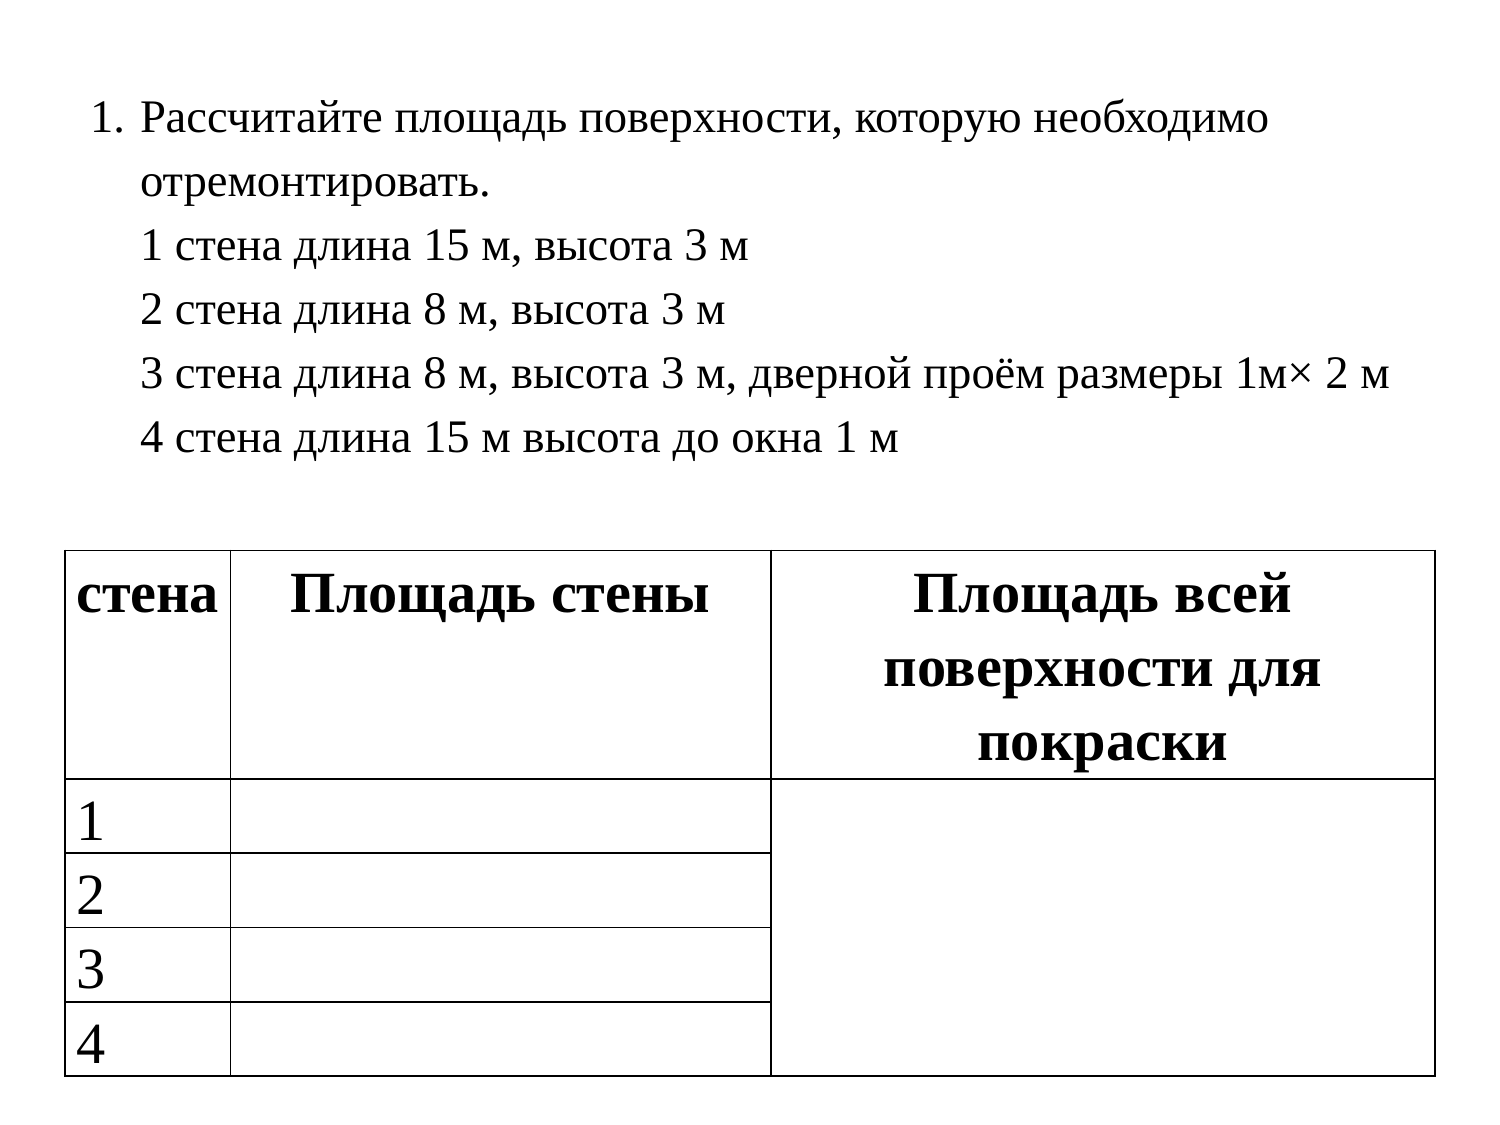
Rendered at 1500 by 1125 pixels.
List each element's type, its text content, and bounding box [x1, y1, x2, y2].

table_header Площадь всей поверхности для покраски [772, 588, 1434, 778]
text_box [263, 512, 1500, 588]
table_cell 2 [66, 854, 230, 927]
table_header стена [66, 551, 230, 778]
table_cell [231, 928, 770, 1001]
table_cell [772, 780, 1434, 1075]
table_cell [231, 1003, 770, 1075]
table_cell [231, 780, 770, 852]
table_cell [231, 854, 770, 927]
title Рассчитайте площадь поверхности, которую необходимо отремонтировать. 1 стена длина 15 м, высота 3 м 2 стена длина 8 м, высота 3 м 3 стена длина 8 м, высота 3 м, дверной проём размеры 1м× 2 м 4 стена длина 15 м высота до окна 1 м [75, 45, 1425, 550]
table_header Площадь стены [231, 551, 770, 778]
table_cell 1 [66, 780, 230, 852]
table_cell 4 [66, 1003, 230, 1075]
table_cell 3 [66, 928, 230, 1001]
